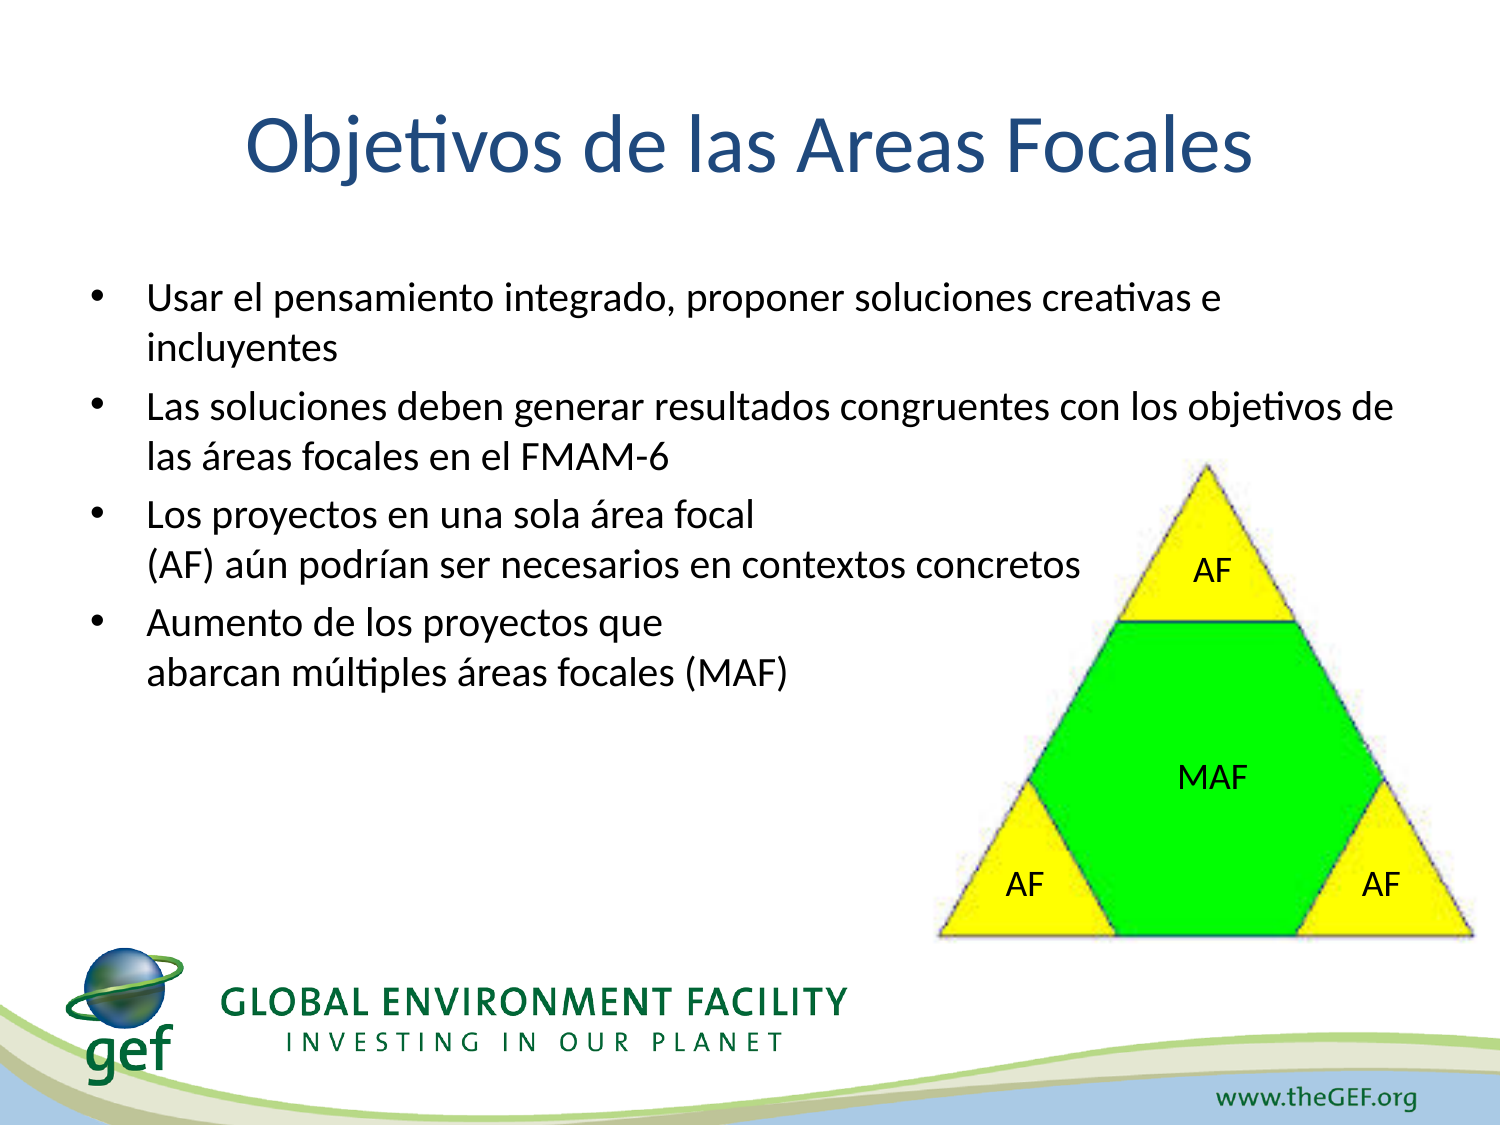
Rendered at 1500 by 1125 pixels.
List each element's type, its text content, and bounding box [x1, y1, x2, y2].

list Usar el pensamiento integrado, proponer soluciones creativas e incluyentes Las soluciones deben generar resultados congruentes con los objetivos de las áreas focales en el FMAM-6 Los proyectos en una sola área focal (AF) aún podrían ser necesarios en contextos concretos Aumento de los proyectos que abarcan múltiples áreas focales (MAF) [74, 262, 1426, 1006]
title Objetivos de las Areas Focales [74, 44, 1426, 233]
picture [0, 437, 1500, 1125]
